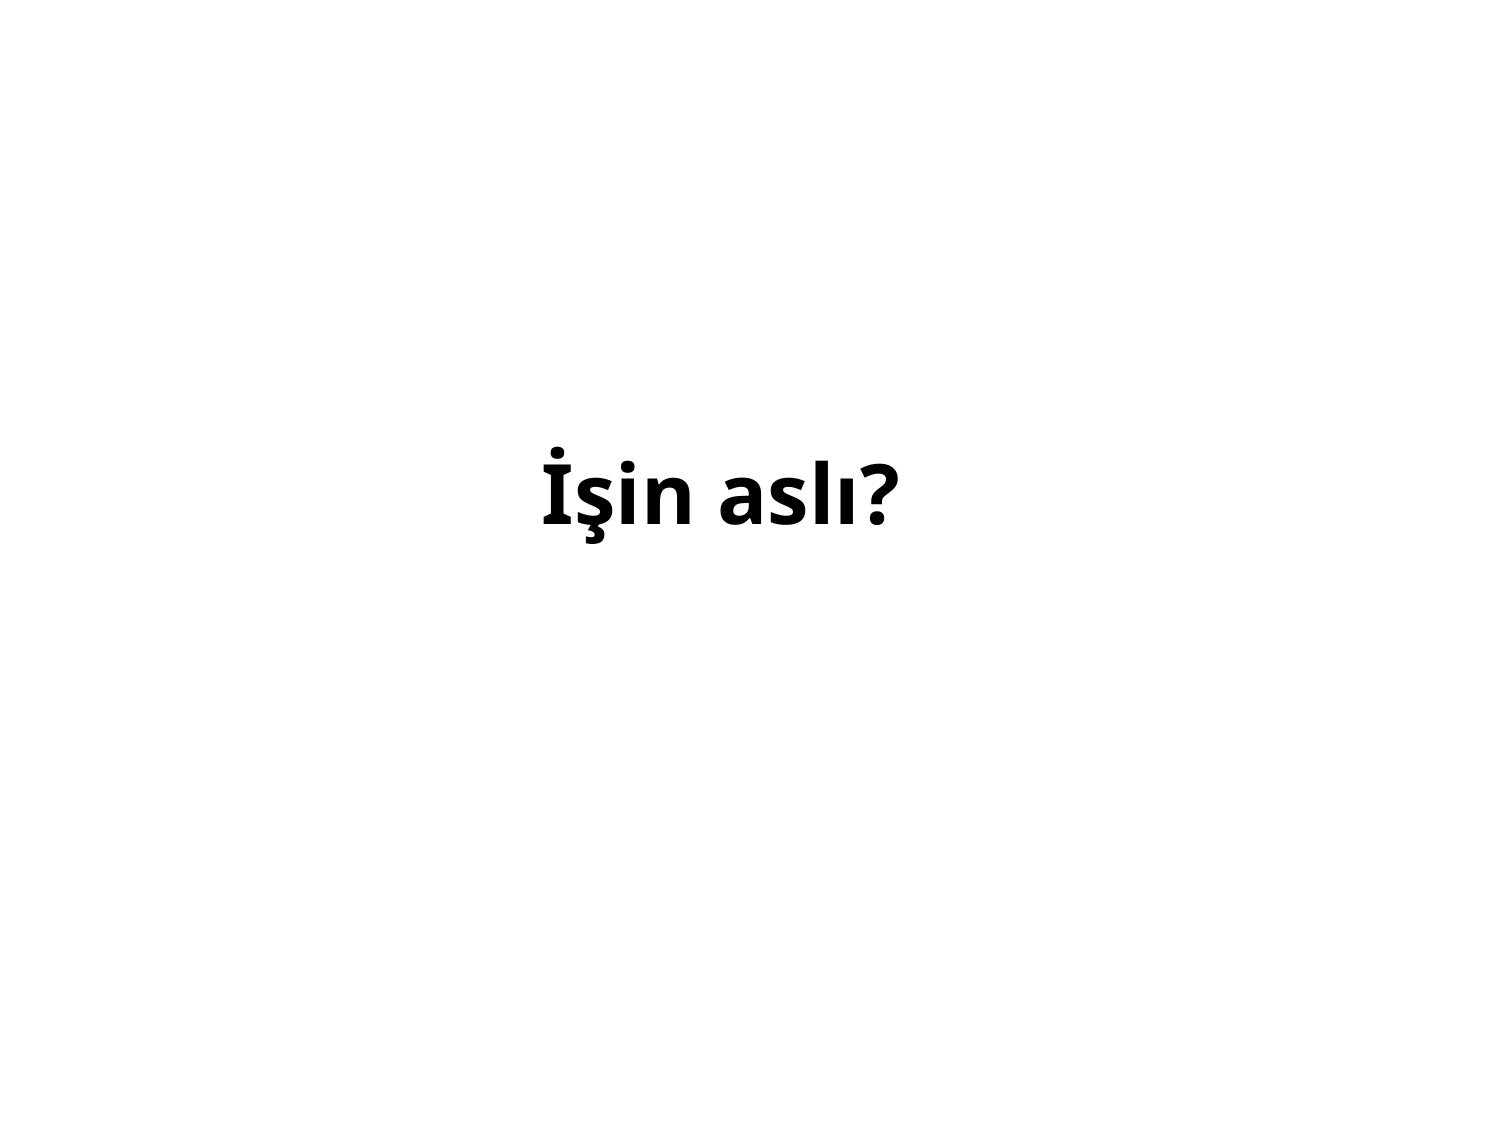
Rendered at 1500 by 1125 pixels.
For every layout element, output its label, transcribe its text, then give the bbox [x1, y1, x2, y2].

list İşin aslı? [76, 243, 1427, 563]
